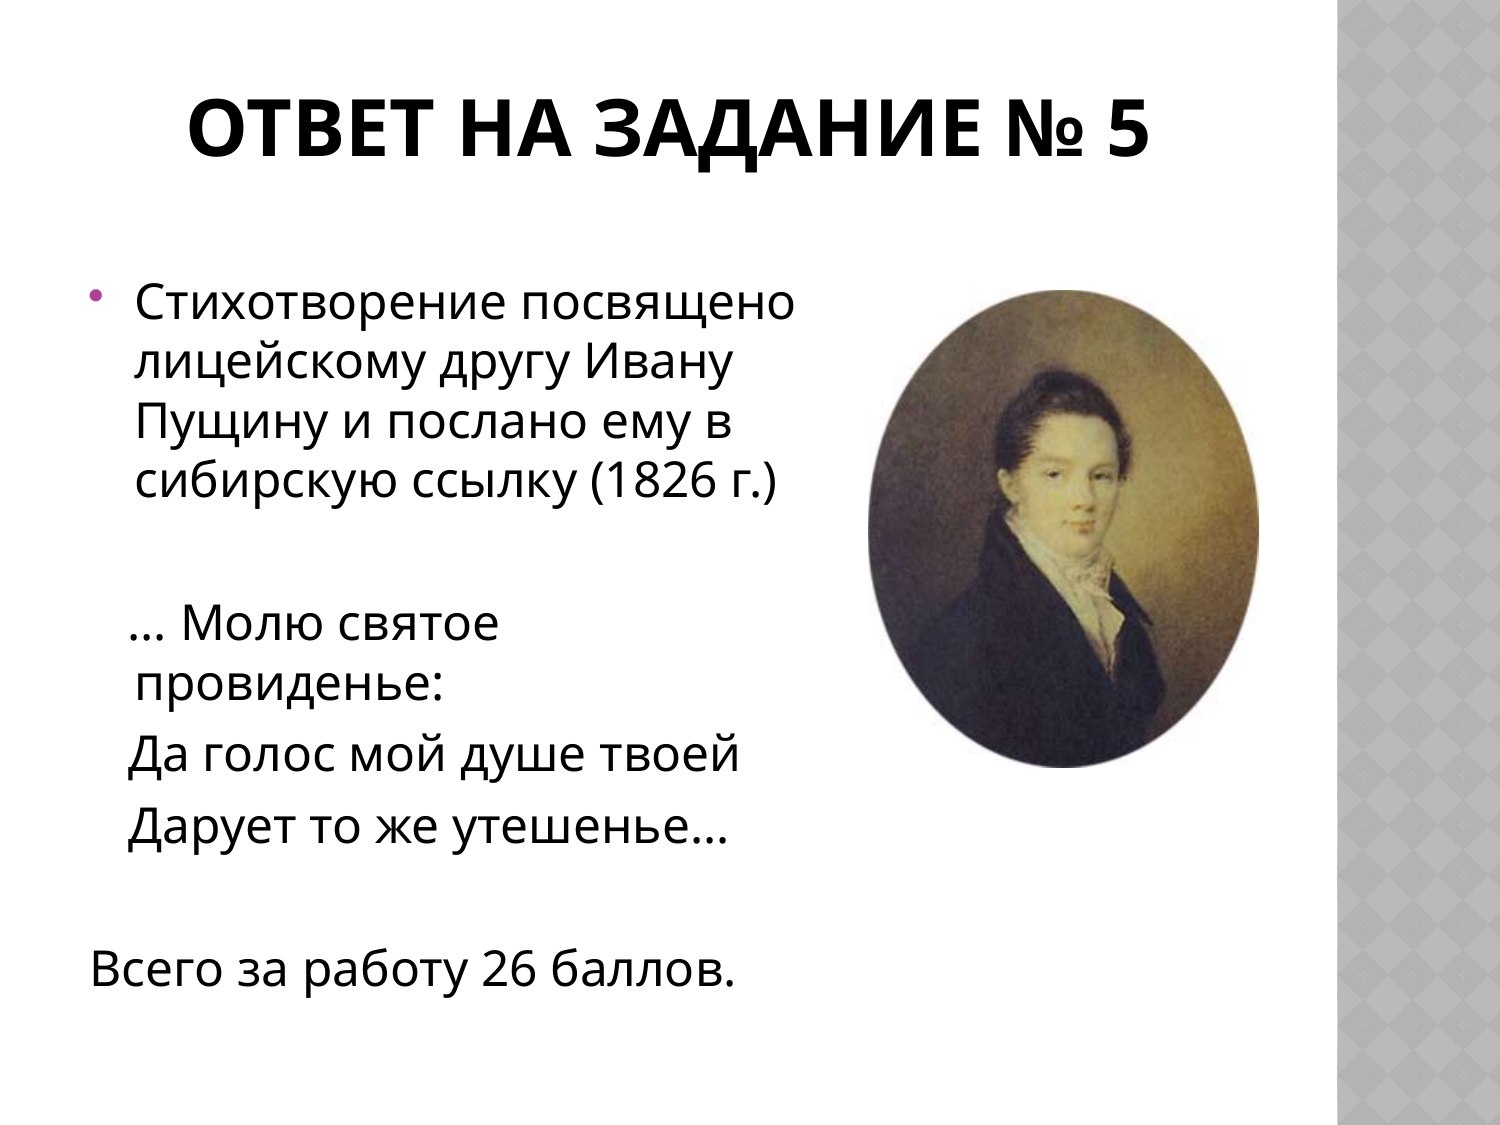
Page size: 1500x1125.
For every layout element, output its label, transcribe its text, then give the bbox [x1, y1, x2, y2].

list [867, 290, 1260, 768]
list Стихотворение посвящено лицейскому другу Ивану Пущину и послано ему в сибирскую ссылку (1826 г.) … Молю святое провиденье: Да голос мой душе твоей Дарует то же утешенье… Всего за работу 26 баллов. [75, 262, 821, 1005]
title Ответ на задание № 5 [75, 52, 1263, 173]
